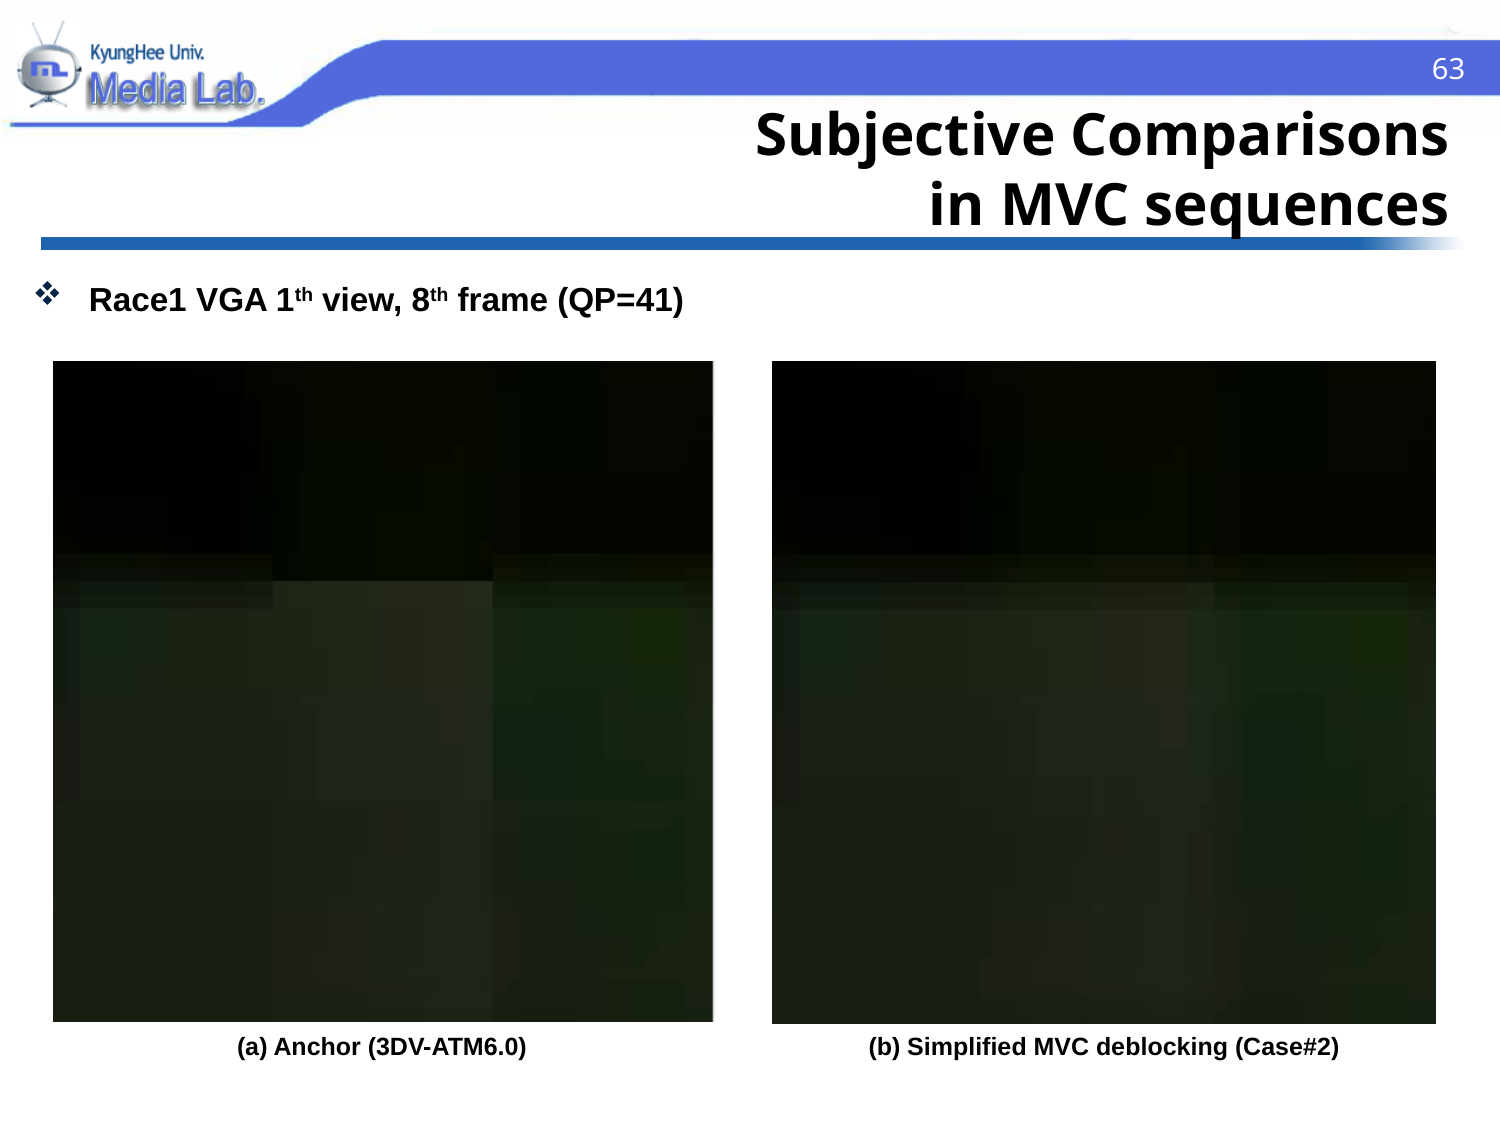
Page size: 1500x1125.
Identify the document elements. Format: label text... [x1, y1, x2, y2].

picture [0, 0, 1500, 138]
slide_number 63 [1403, 42, 1481, 93]
title Subjective Comparisons in MVC sequences [312, 101, 1465, 233]
text_box (a) Anchor (3DV-ATM6.0) [222, 1030, 543, 1068]
picture [52, 361, 715, 1022]
text_box (b) Simplified MVC deblocking (Case#2) [853, 1032, 1356, 1068]
picture [41, 237, 1500, 250]
list Race1 VGA 1th view, 8th frame (QP=41) [17, 262, 1483, 1107]
picture [771, 361, 1436, 1024]
